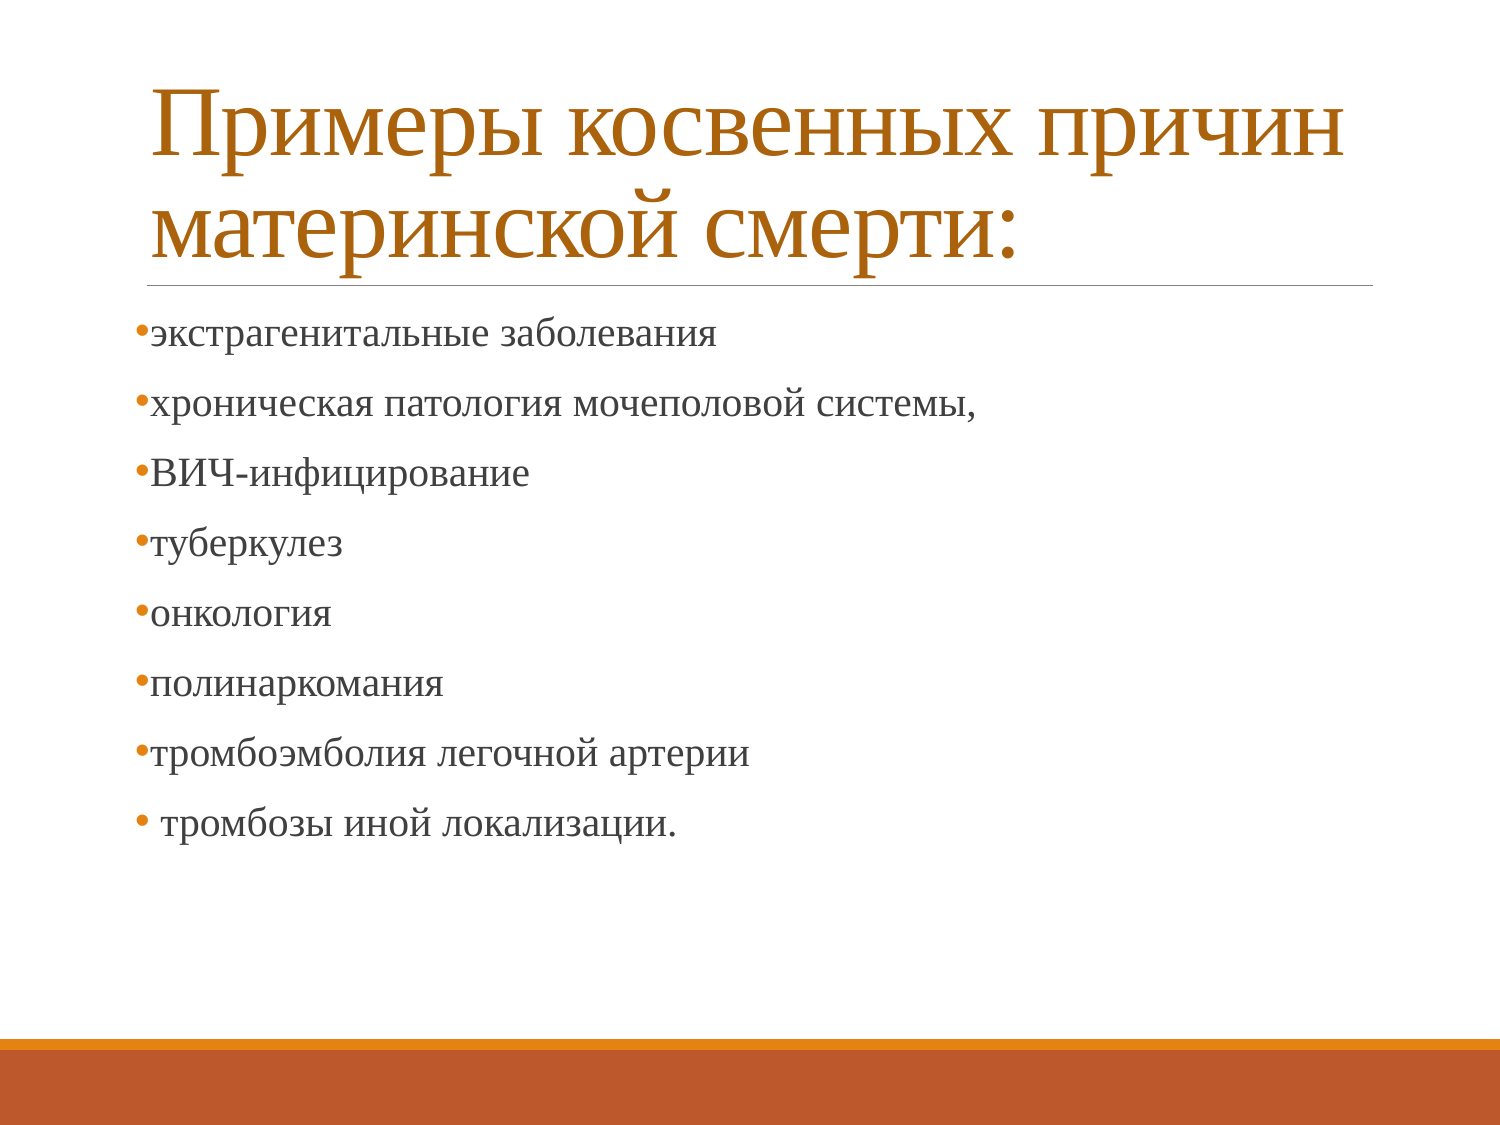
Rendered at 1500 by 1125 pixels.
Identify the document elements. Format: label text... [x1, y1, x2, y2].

title Примеры косвенных причин материнской смерти: [135, 47, 1373, 285]
list экстрагенитальные заболевания хроническая патология мочеполовой системы, ВИЧ-инфицирование туберкулез онкология полинаркомания тромбоэмболия легочной артерии тромбозы иной локализации. [135, 302, 1373, 963]
